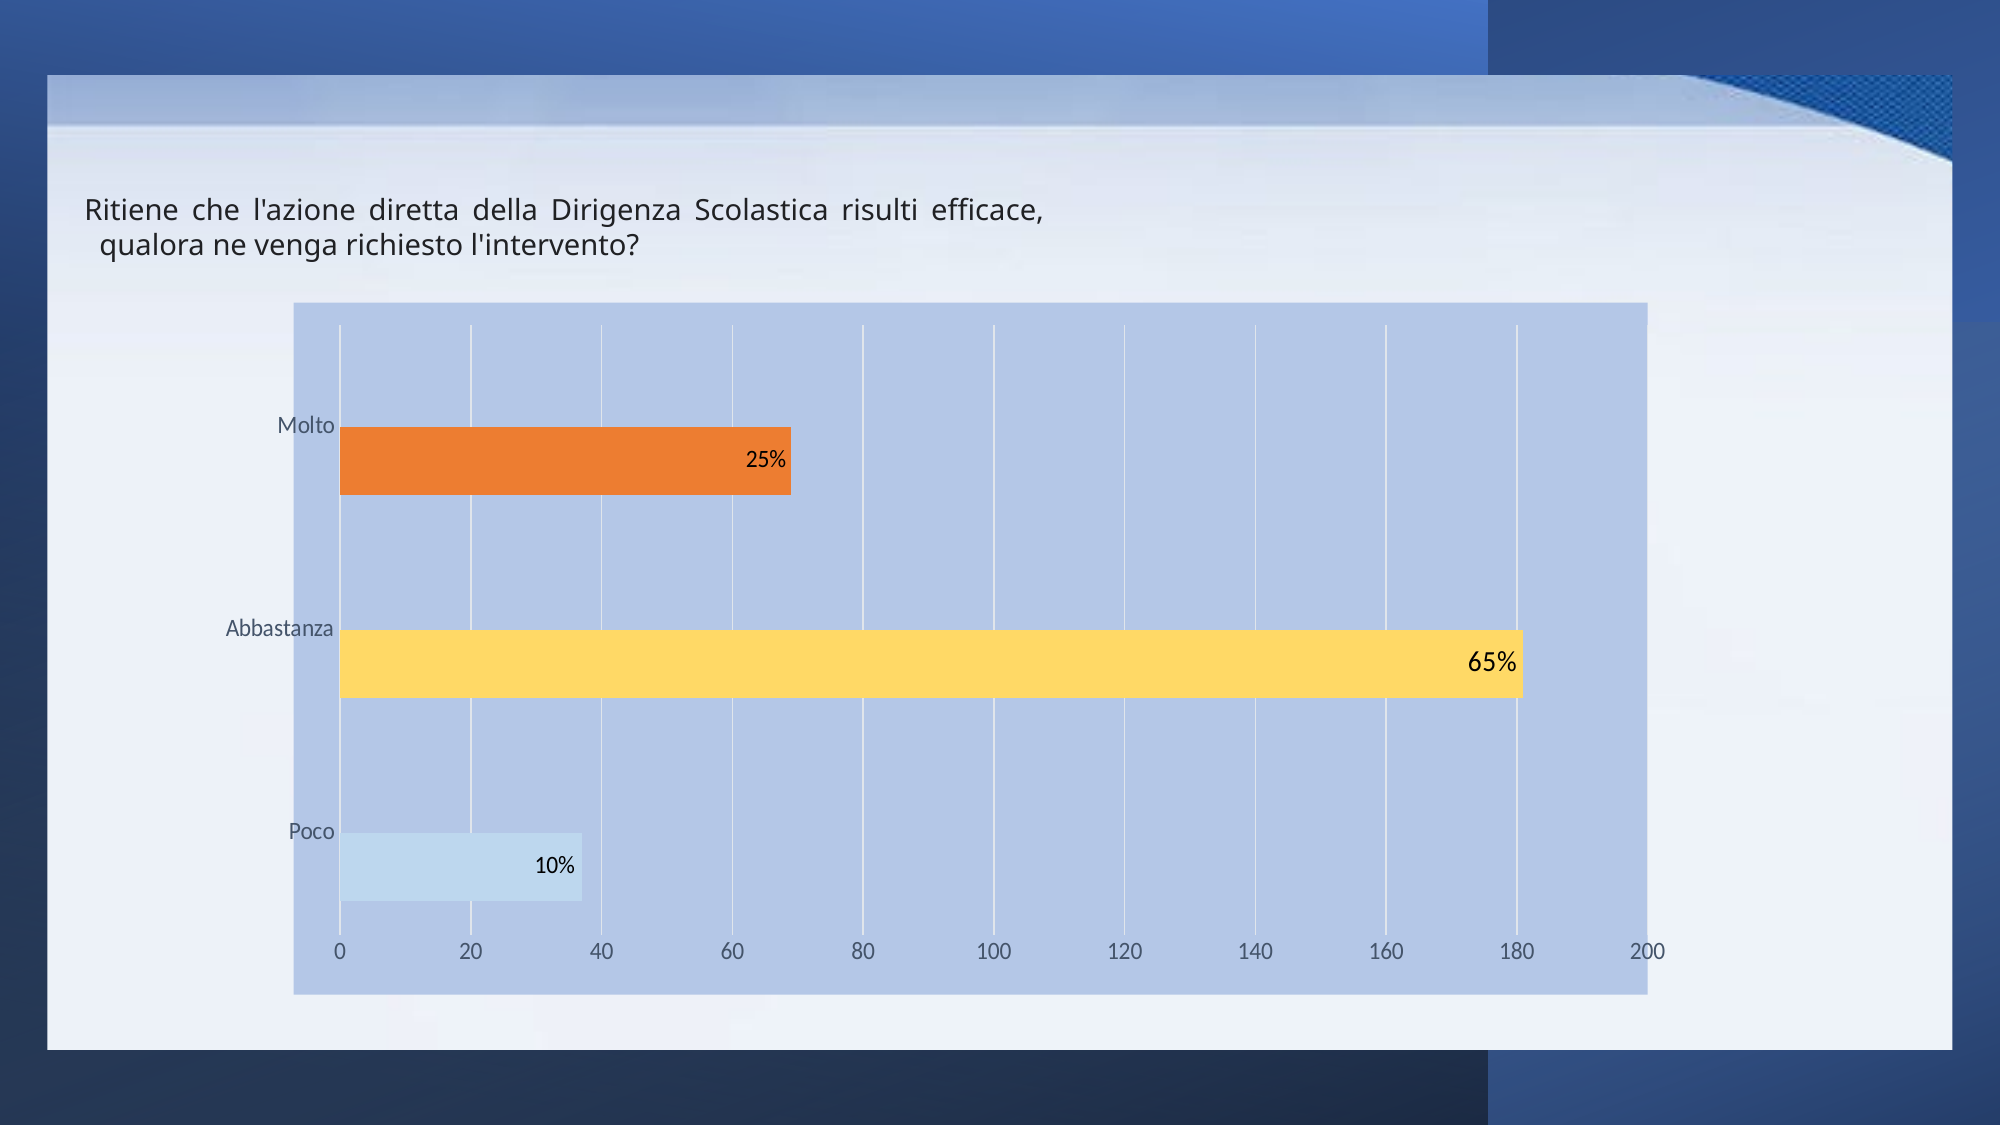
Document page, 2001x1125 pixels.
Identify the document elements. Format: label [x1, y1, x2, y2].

text_box [0, 321, 2000, 1125]
text_box [0, 0, 1489, 321]
picture [47, 75, 1953, 1050]
text_box [1489, 0, 2000, 321]
chart [225, 302, 1666, 995]
